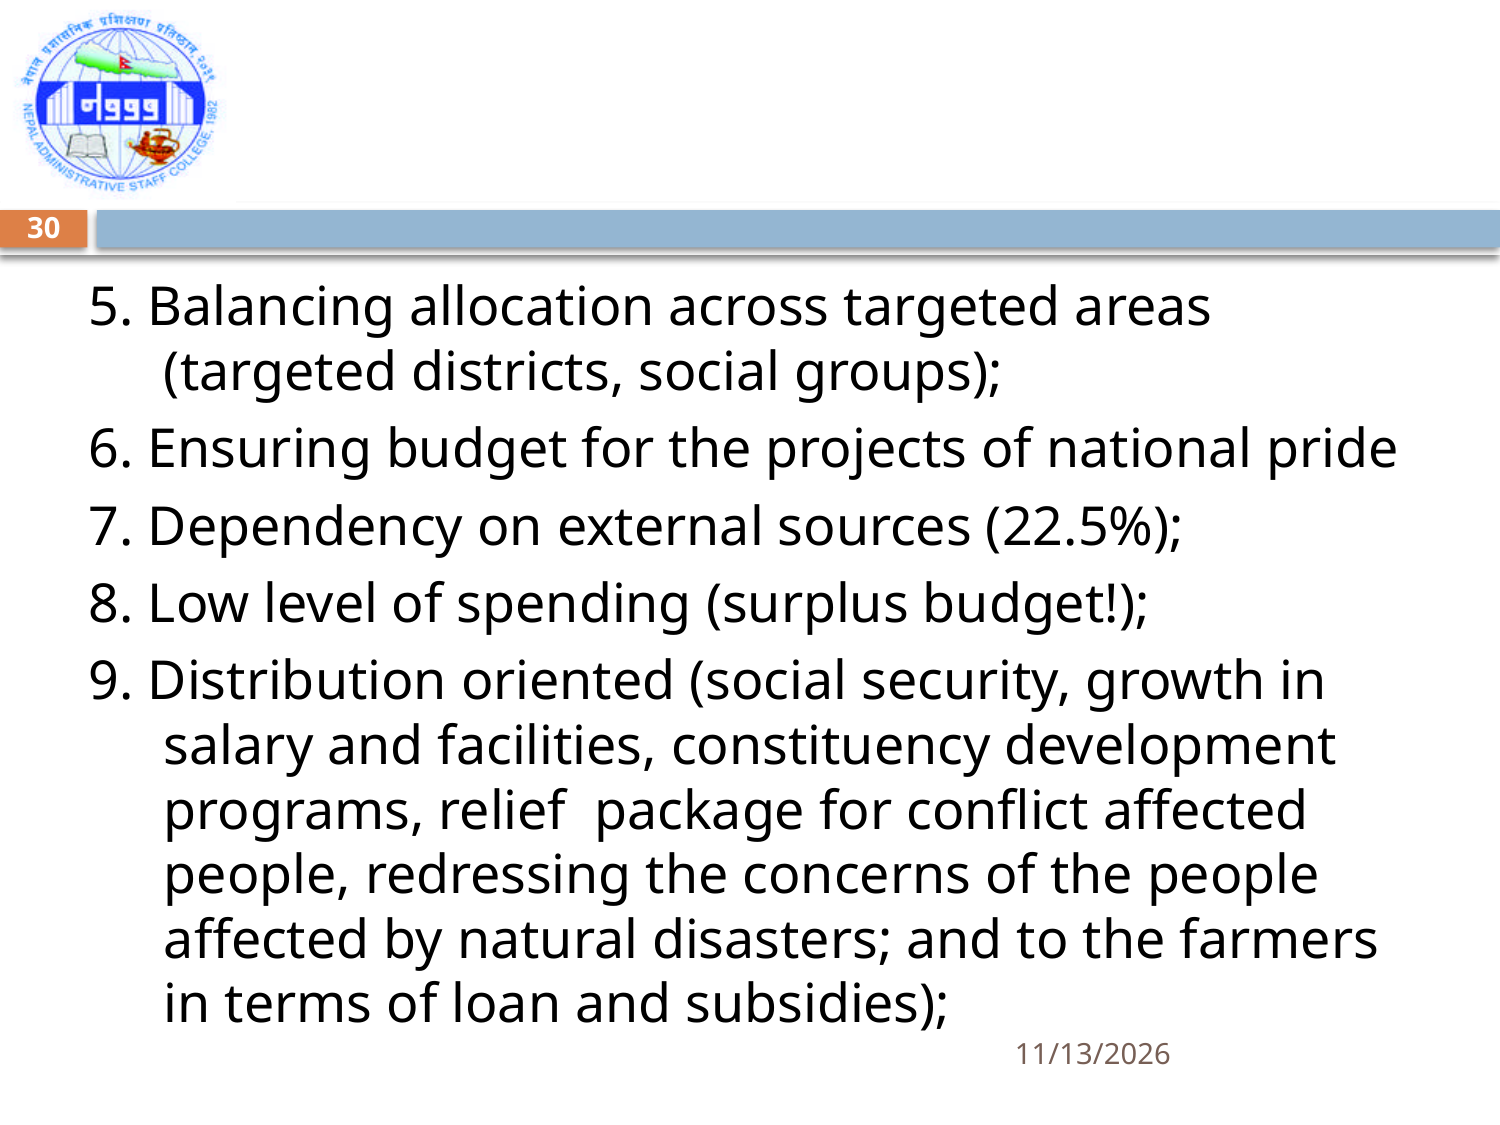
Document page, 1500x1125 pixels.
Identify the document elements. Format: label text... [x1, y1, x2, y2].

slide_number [999, 1025, 1438, 1085]
slide_number 30 [0, 208, 88, 249]
picture [1, 0, 236, 208]
list 5. Balancing allocation across targeted areas (targeted districts, social groups); 6. Ensuring budget for the projects of national pride 7. Dependency on external sources (22.5%); 8. Low level of spending (surplus budget!); 9. Distribution oriented (social security, growth in salary and facilities, constituency development programs, relief package for conflict affected people, redressing the concerns of the people affected by natural disasters; and to the farmers in terms of loan and subsidies); [73, 264, 1434, 1067]
